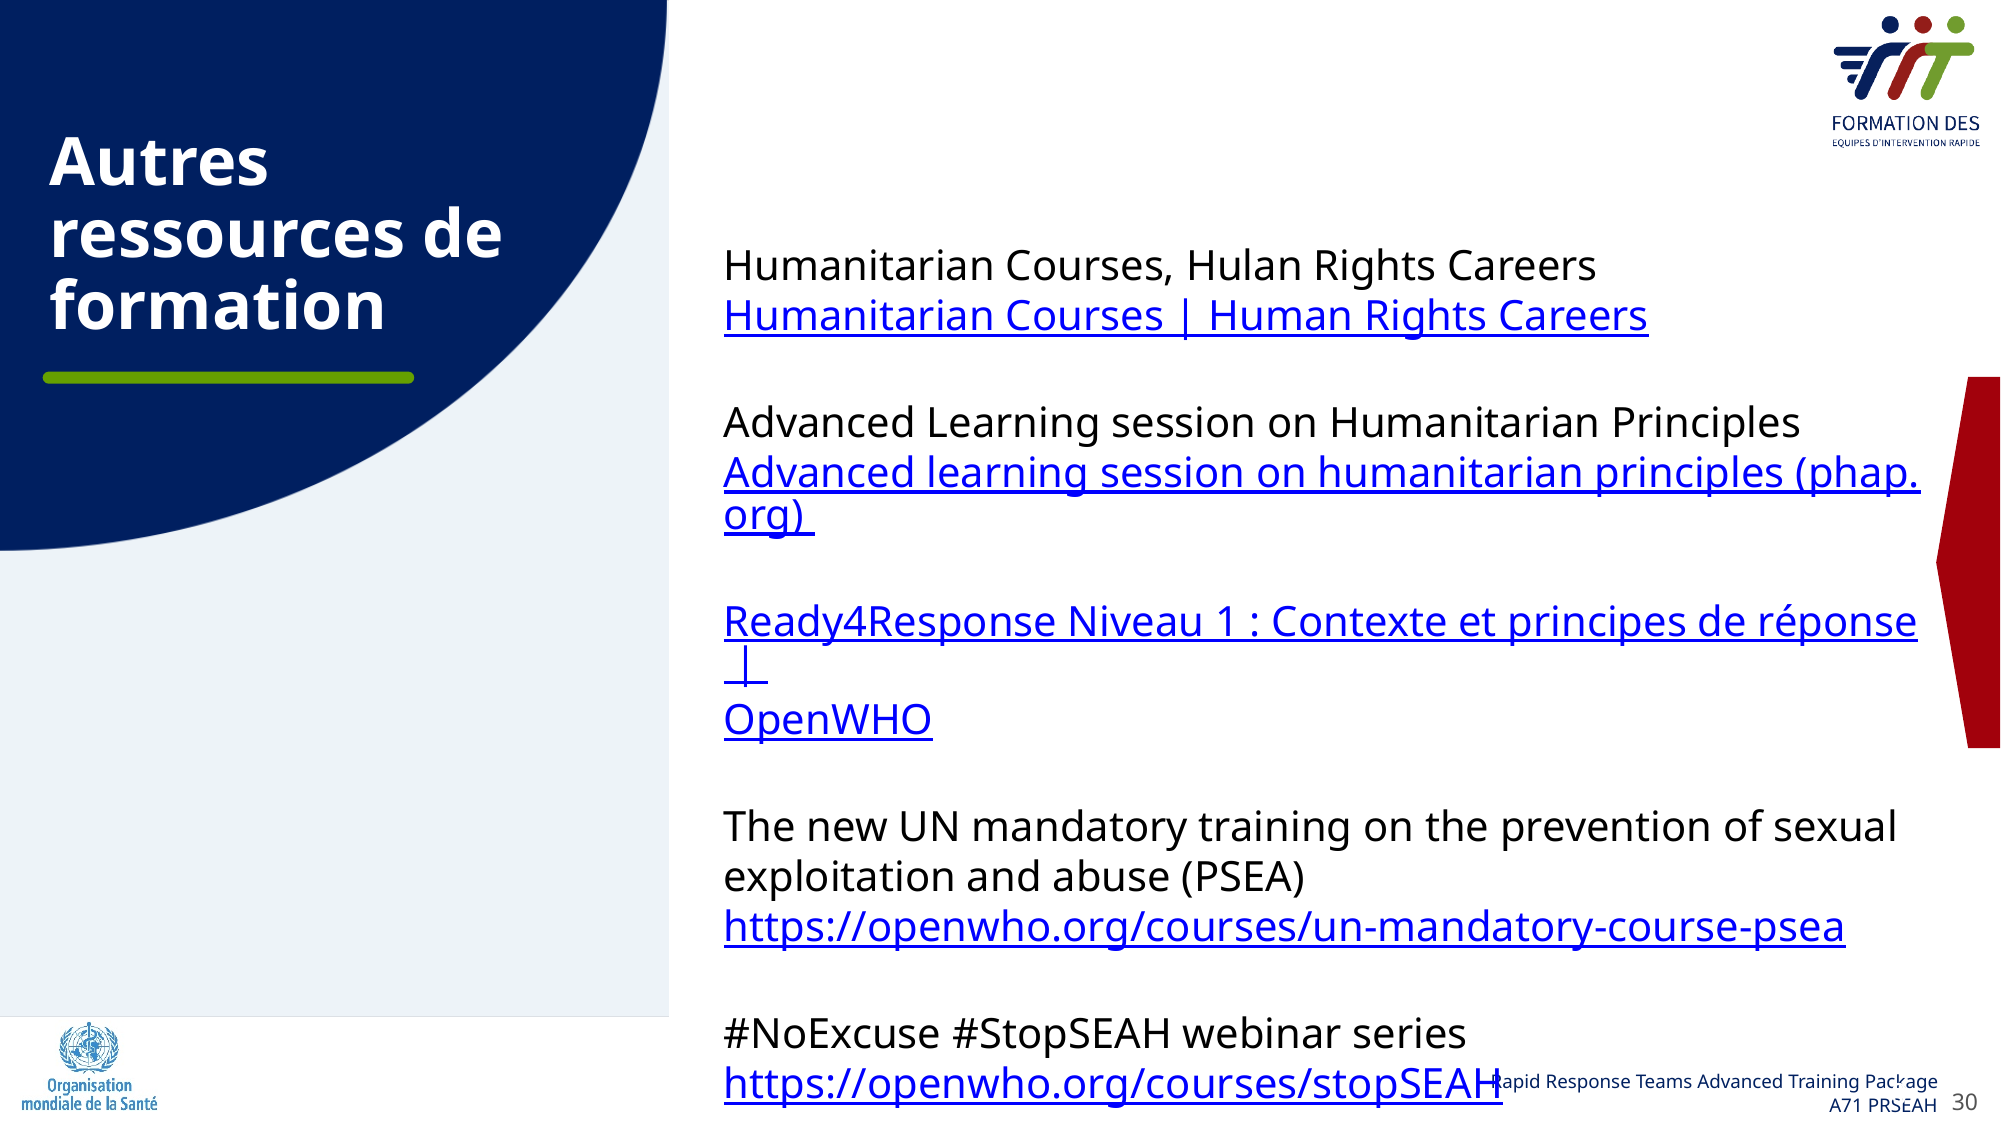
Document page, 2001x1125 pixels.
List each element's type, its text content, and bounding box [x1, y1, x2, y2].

picture [20, 1020, 158, 1111]
picture [1832, 15, 1980, 148]
picture [0, 0, 669, 1018]
title Autres ressources de formation [41, 77, 579, 396]
slide_number 30 [1882, 1039, 1930, 1092]
text_box [42, 371, 415, 384]
text_box Humanitarian Courses, Hulan Rights Careers Humanitarian Courses | Human Rights Careers Advanced Learning session on Humanitarian Principles Advanced learning session on humanitarian principles (phap.org) Ready4Response Niveau 1 : Contexte et principes de réponse | OpenWHO The new UN mandatory training on the prevention of sexual exploitation and abuse (PSEA) https://openwho.org/courses/un-mandatory-course-psea #NoExcuse #StopSEAH webinar series https://openwho.org/courses/stopSEAH [716, 181, 1930, 1039]
